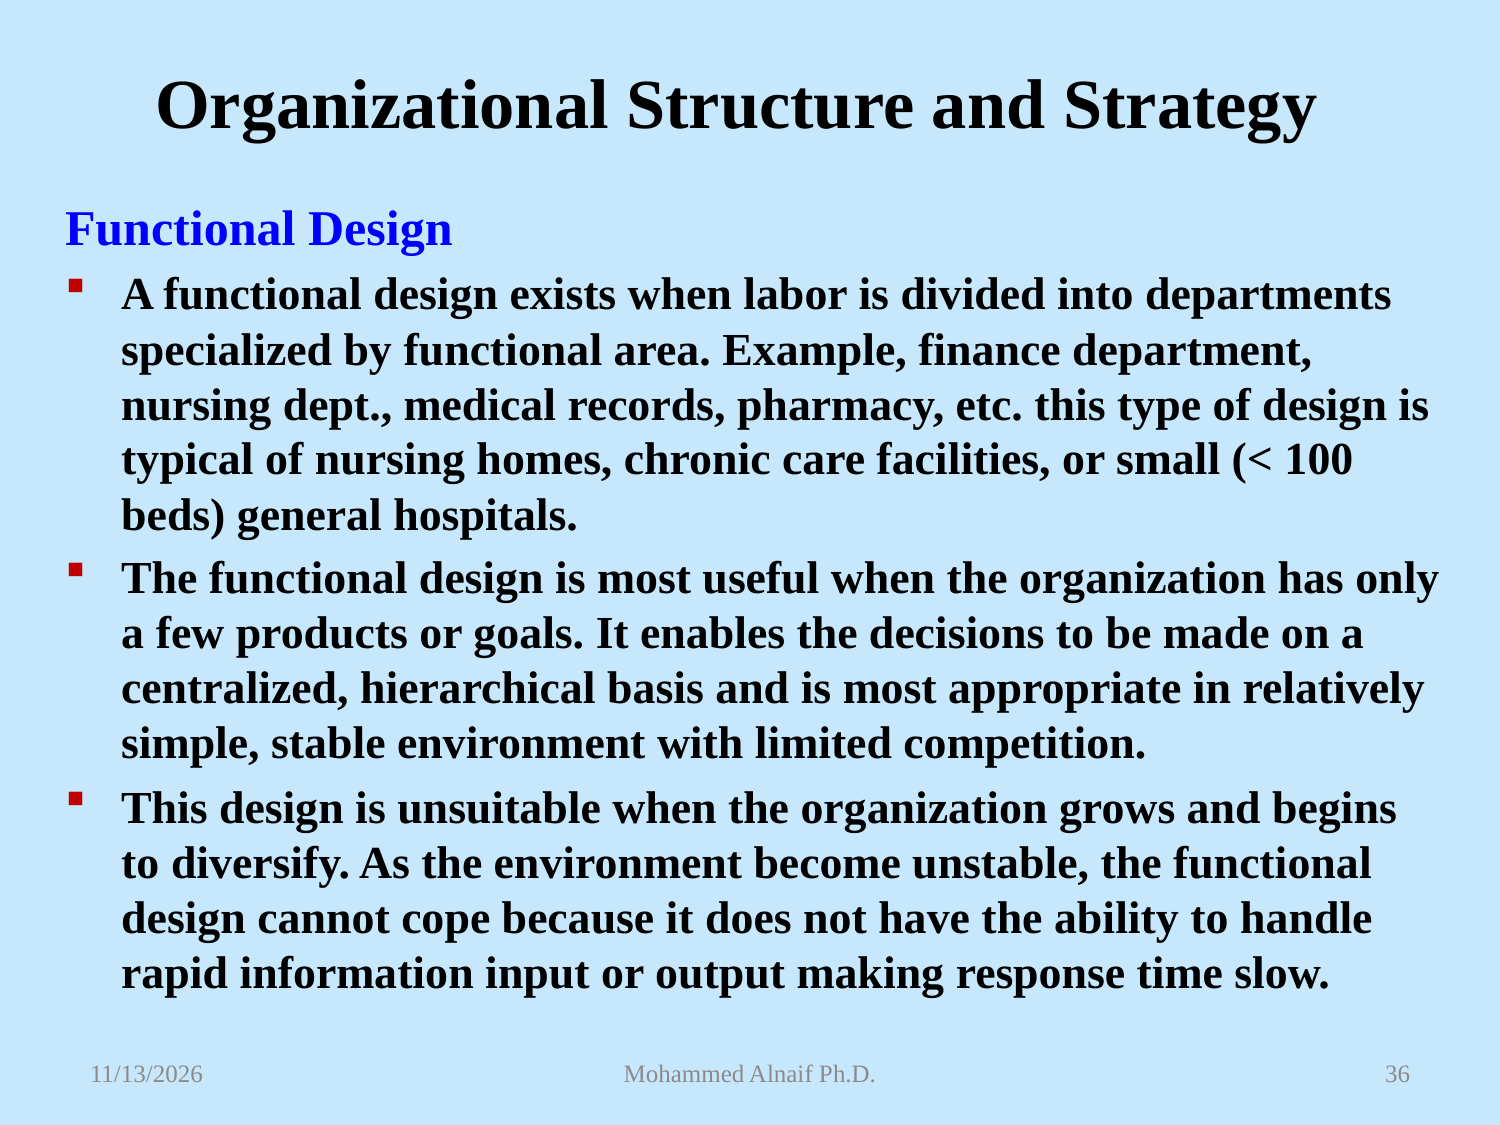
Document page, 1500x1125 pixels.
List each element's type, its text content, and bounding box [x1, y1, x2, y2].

footer Mohammed Alnaif Ph.D. [512, 1042, 988, 1103]
slide_number 36 [1074, 1042, 1425, 1103]
title Organizational Structure and Strategy [99, 50, 1375, 150]
subtitle Functional Design A functional design exists when labor is divided into departments specialized by functional area. Example, finance department, nursing dept., medical records, pharmacy, etc. this type of design is typical of nursing homes, chronic care facilities, or small (< 100 beds) general hospitals. The functional design is most useful when the organization has only a few products or goals. It enables the decisions to be made on a centralized, hierarchical basis and is most appropriate in relatively simple, stable environment with limited competition. This design is unsuitable when the organization grows and begins to diversify. As the environment become unstable, the functional design cannot cope because it does not have the ability to handle rapid information input or output making response time slow. [50, 187, 1463, 1038]
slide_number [75, 1042, 425, 1103]
